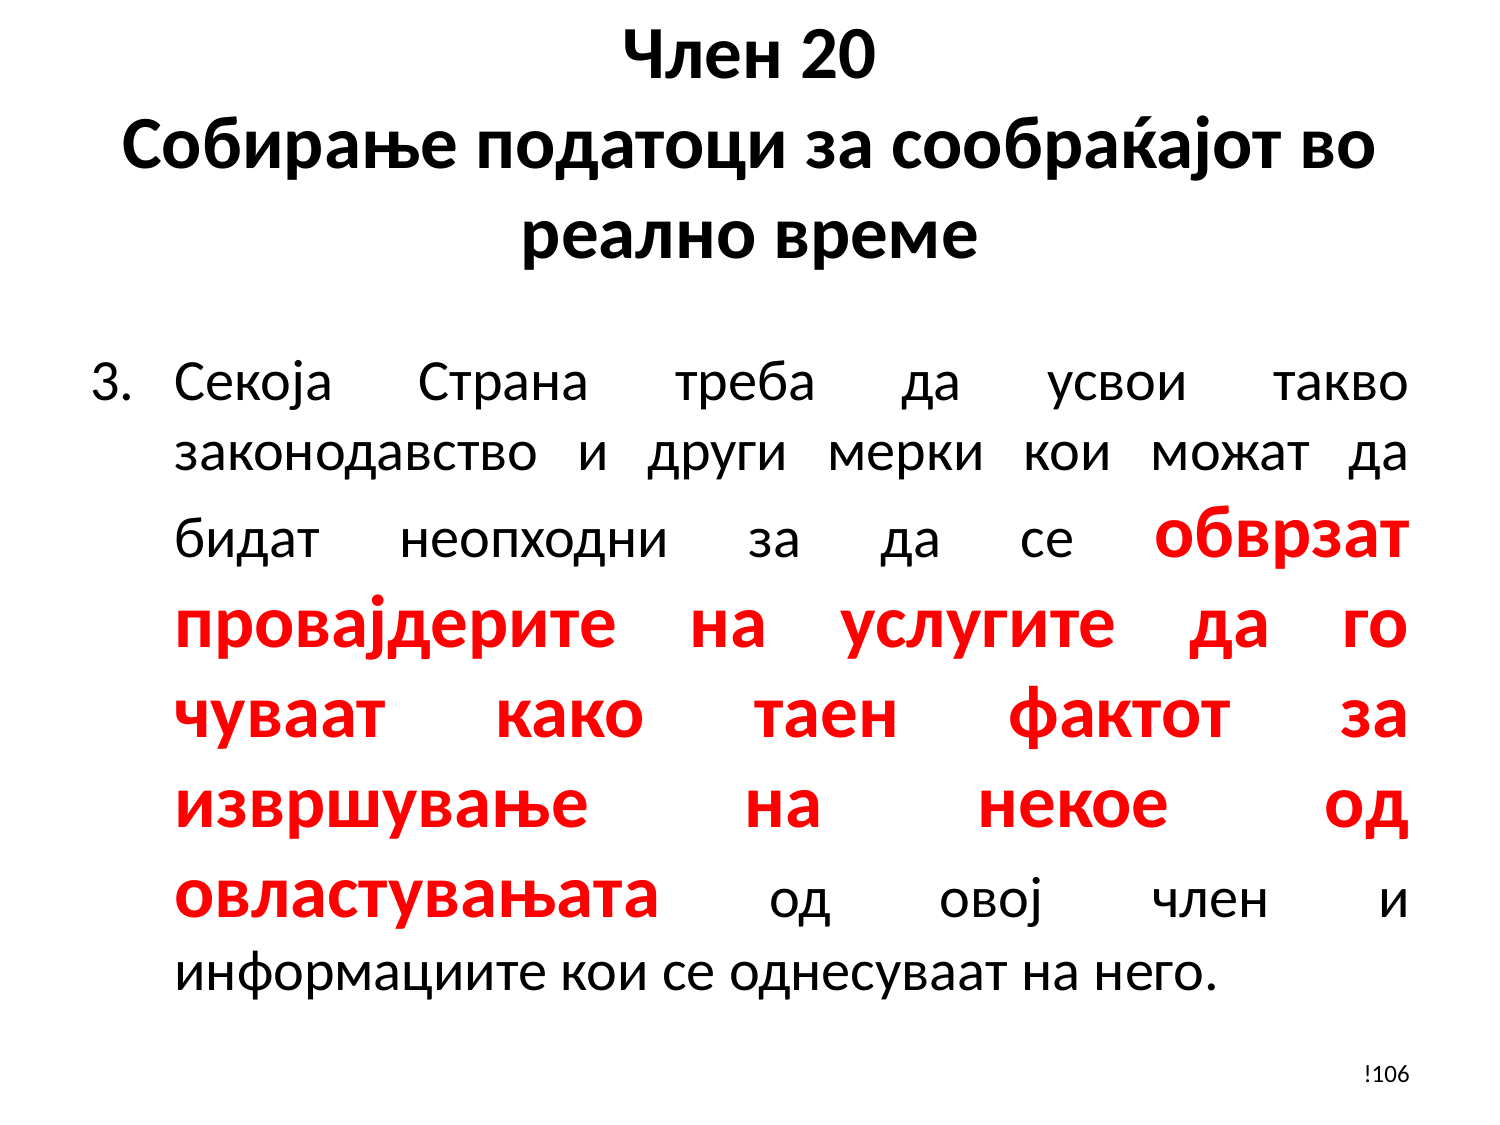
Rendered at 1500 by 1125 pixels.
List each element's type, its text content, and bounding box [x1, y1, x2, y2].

list Секоја Страна треба да усвои такво законодавство и други мерки кои можат да бидат неопходни за да се обврзат провајдерите на услугите да го чуваат како таен фактот за извршување на некое од овластувањата од овој член и информациите кои се однесуваат на него. [74, 334, 1426, 1006]
slide_number !106 [1074, 1042, 1425, 1103]
title Член 20 Собирање податоци за сообраќајот во реално време [74, 44, 1426, 233]
